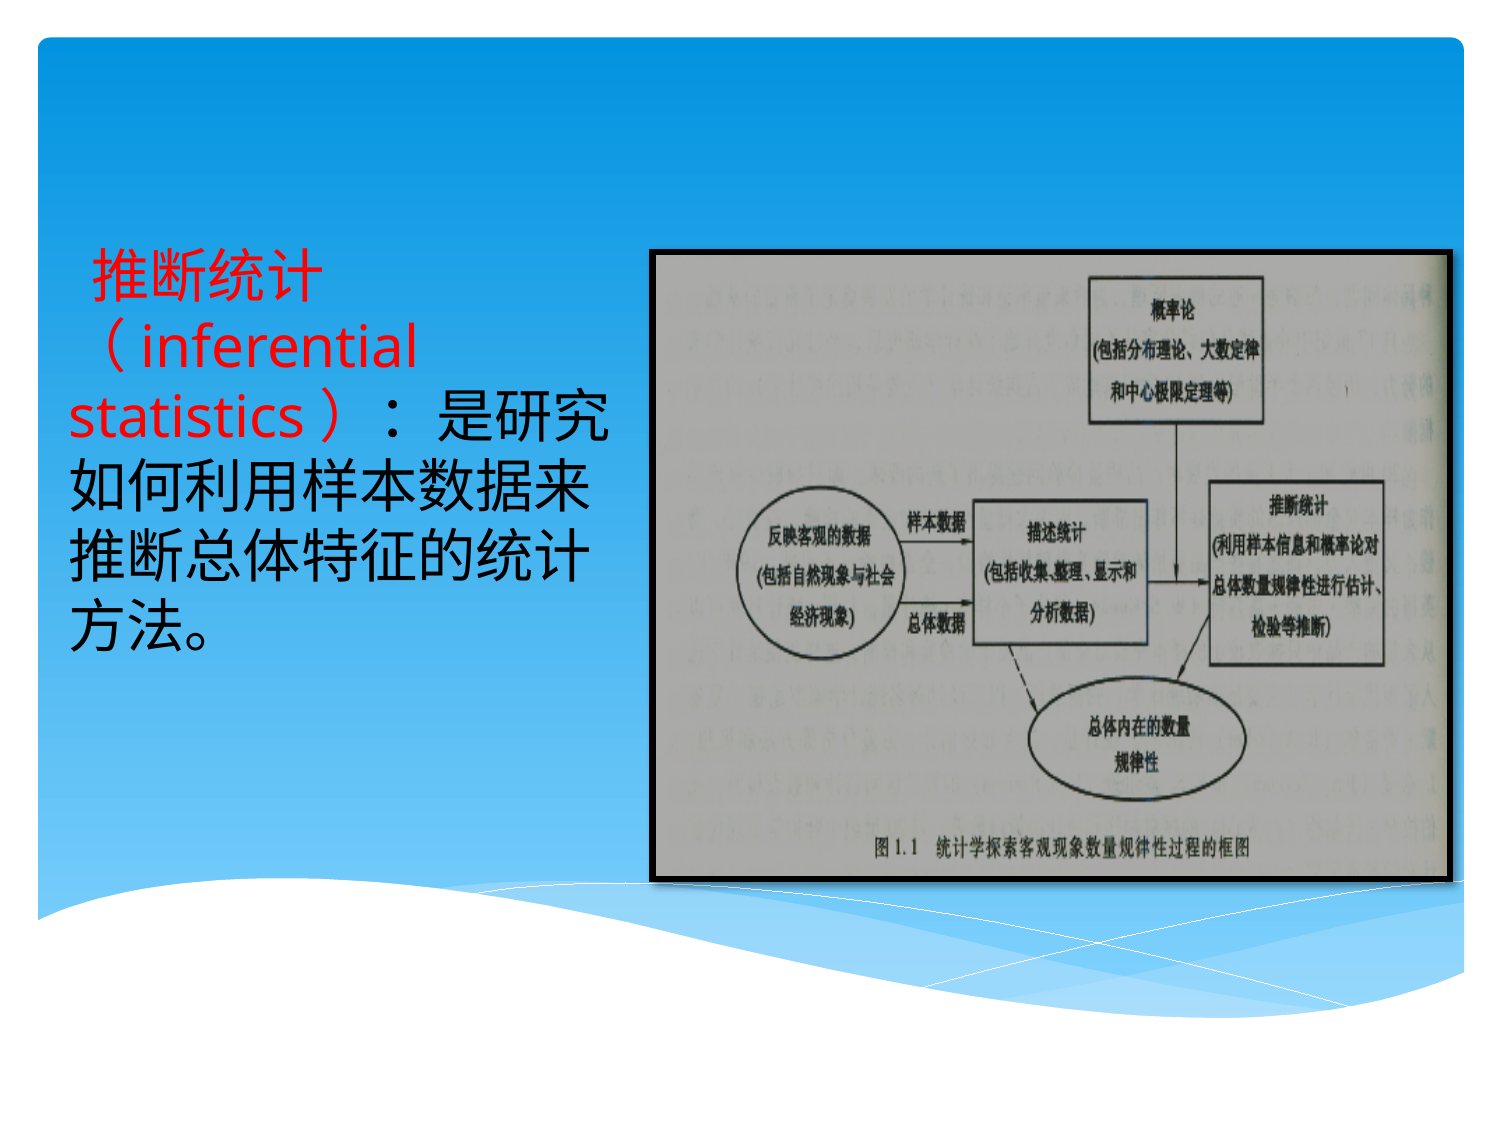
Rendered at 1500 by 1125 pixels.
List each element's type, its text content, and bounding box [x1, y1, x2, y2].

picture [655, 255, 1448, 876]
subtitle 推断统计（inferential statistics）：是研究如何利用样本数据来推断总体特征的统计方法。 [53, 231, 644, 941]
